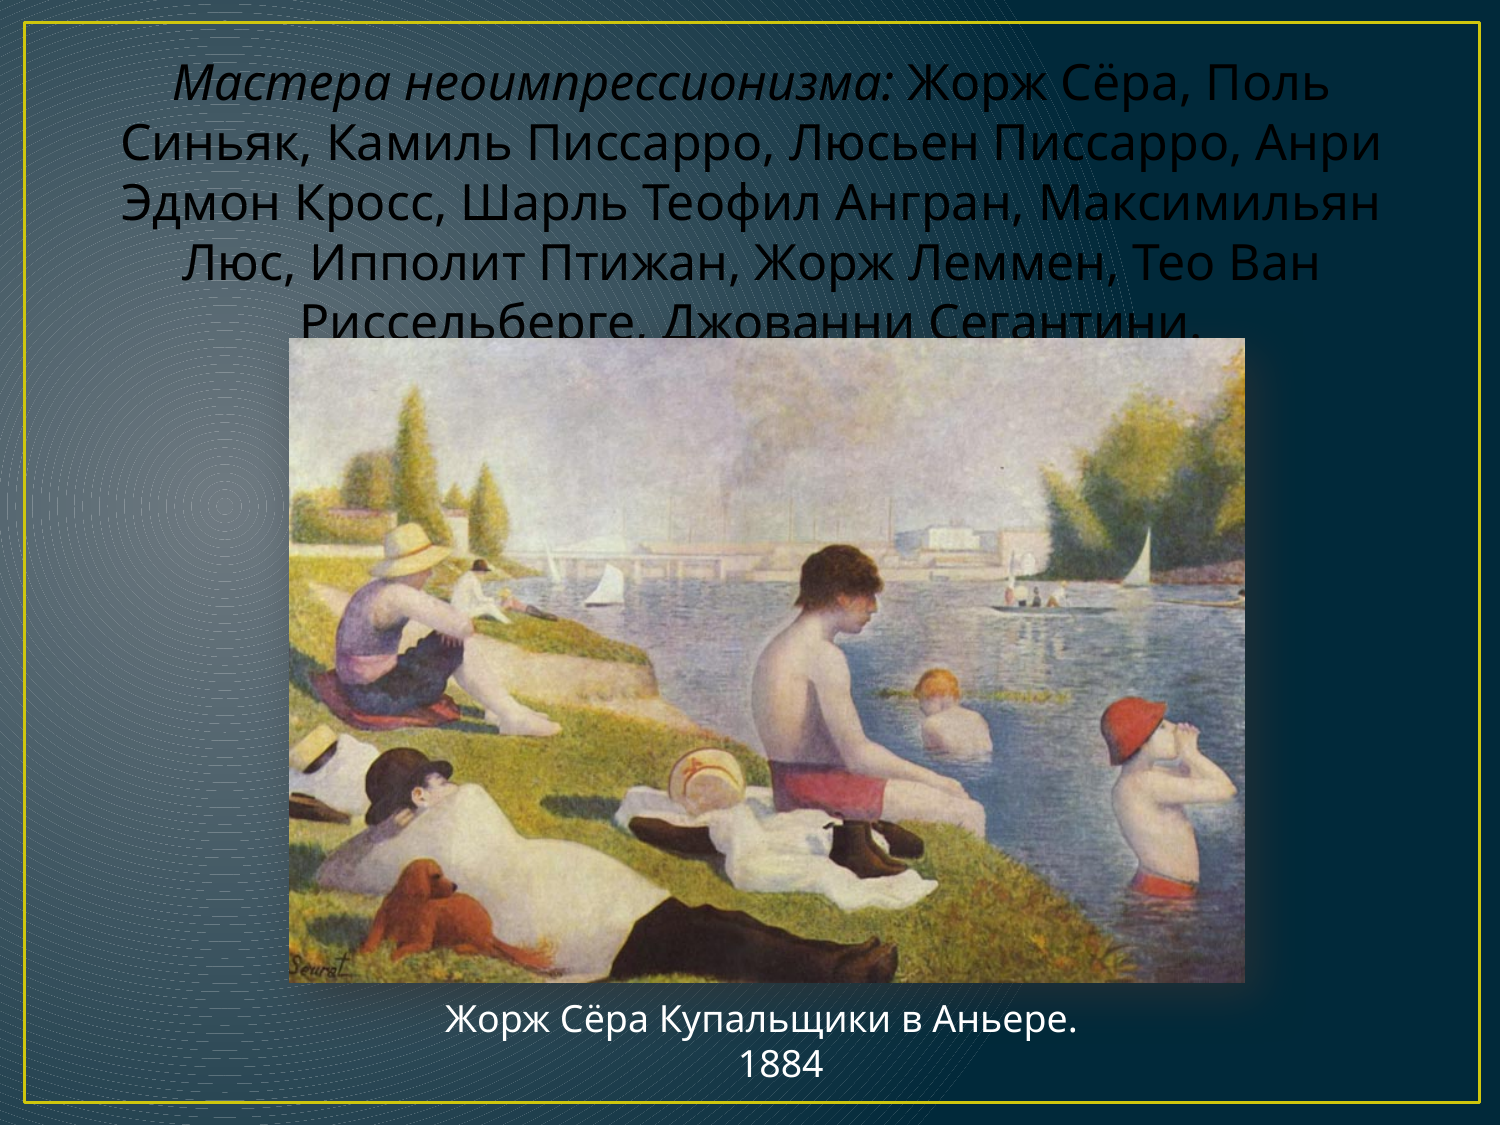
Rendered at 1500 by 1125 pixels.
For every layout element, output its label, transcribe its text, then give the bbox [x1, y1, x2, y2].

text_box Жорж Сёра Купальщики в Аньере. 1884 [391, 995, 1142, 1093]
picture [288, 337, 1245, 984]
list Мастера неоимпрессионизма: Жорж Сёра, Поль Синьяк, Камиль Писсарро, Люсьен Писсарро, Анри Эдмон Кросс, Шарль Теофил Ангран, Максимильян Люс, Ипполит Птижан, Жорж Леммен, Тео Ван Риссельберге, Джованни Сегантини. [76, 42, 1427, 786]
